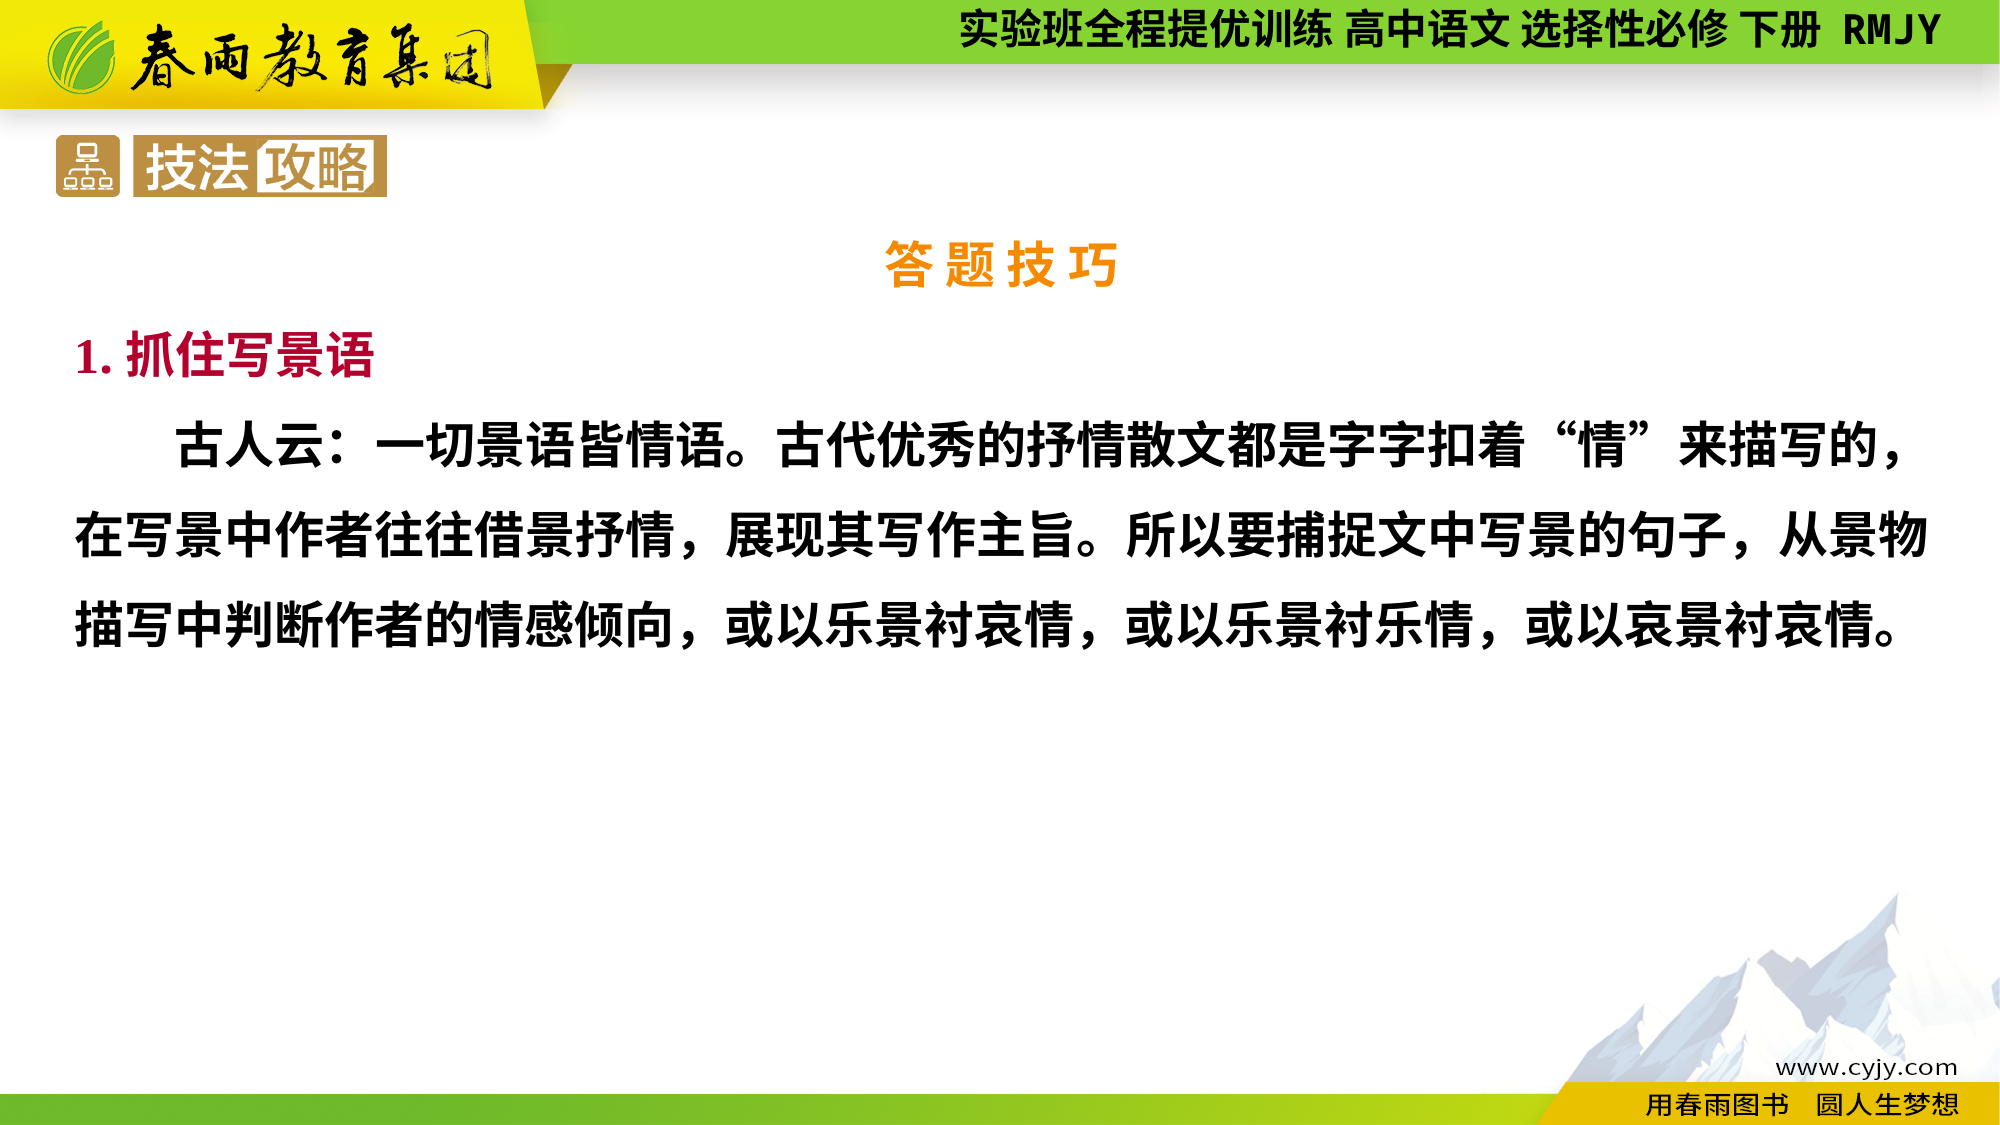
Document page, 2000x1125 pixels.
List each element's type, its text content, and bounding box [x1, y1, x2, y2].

picture [0, 0, 2000, 1125]
list 答 题 技 巧 1.抓住写景语 古人云：一切景语皆情语。古代优秀的抒情散文都是字字扣着“情”来描写的，在写景中作者往往借景抒情，展现其写作主旨。所以要捕捉文中写景的句子，从景物描写中判断作者的情感倾向，或以乐景衬哀情，或以乐景衬乐情，或以哀景衬哀情。 [59, 196, 1944, 757]
